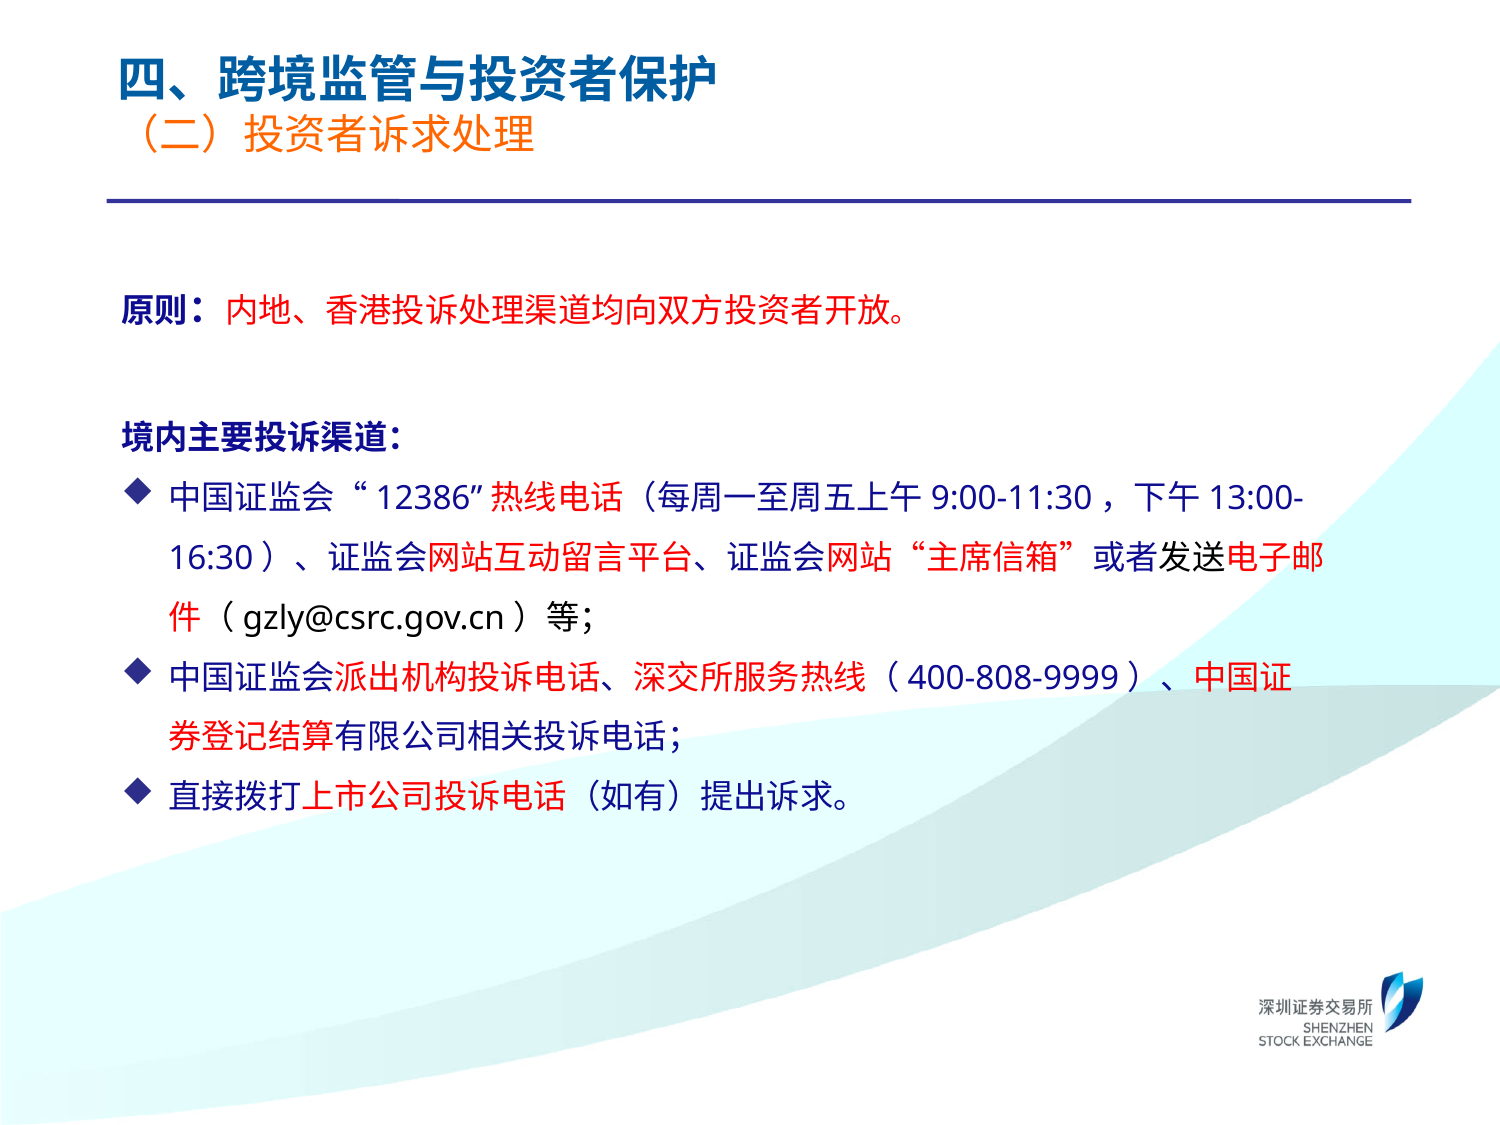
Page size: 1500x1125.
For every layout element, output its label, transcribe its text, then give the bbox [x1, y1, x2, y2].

picture [0, 0, 1500, 1125]
text_box 境内主要投诉渠道： 中国证监会“12386”热线电话（每周一至周五上午9:00-11:30，下午13:00-16:30）、证监会网站互动留言平台、证监会网站“主席信箱”或者发送电子邮件（gzly@csrc.gov.cn）等； 中国证监会派出机构投诉电话、深交所服务热线（400-808-9999）、中国证券登记结算有限公司相关投诉电话； 直接拨打上市公司投诉电话（如有）提出诉求。 [106, 408, 1341, 823]
text_box 四、跨境监管与投资者保护 （二）投资者诉求处理 [106, 42, 1182, 164]
text_box 原则：内地、香港投诉处理渠道均向双方投资者开放。 [106, 255, 1376, 338]
